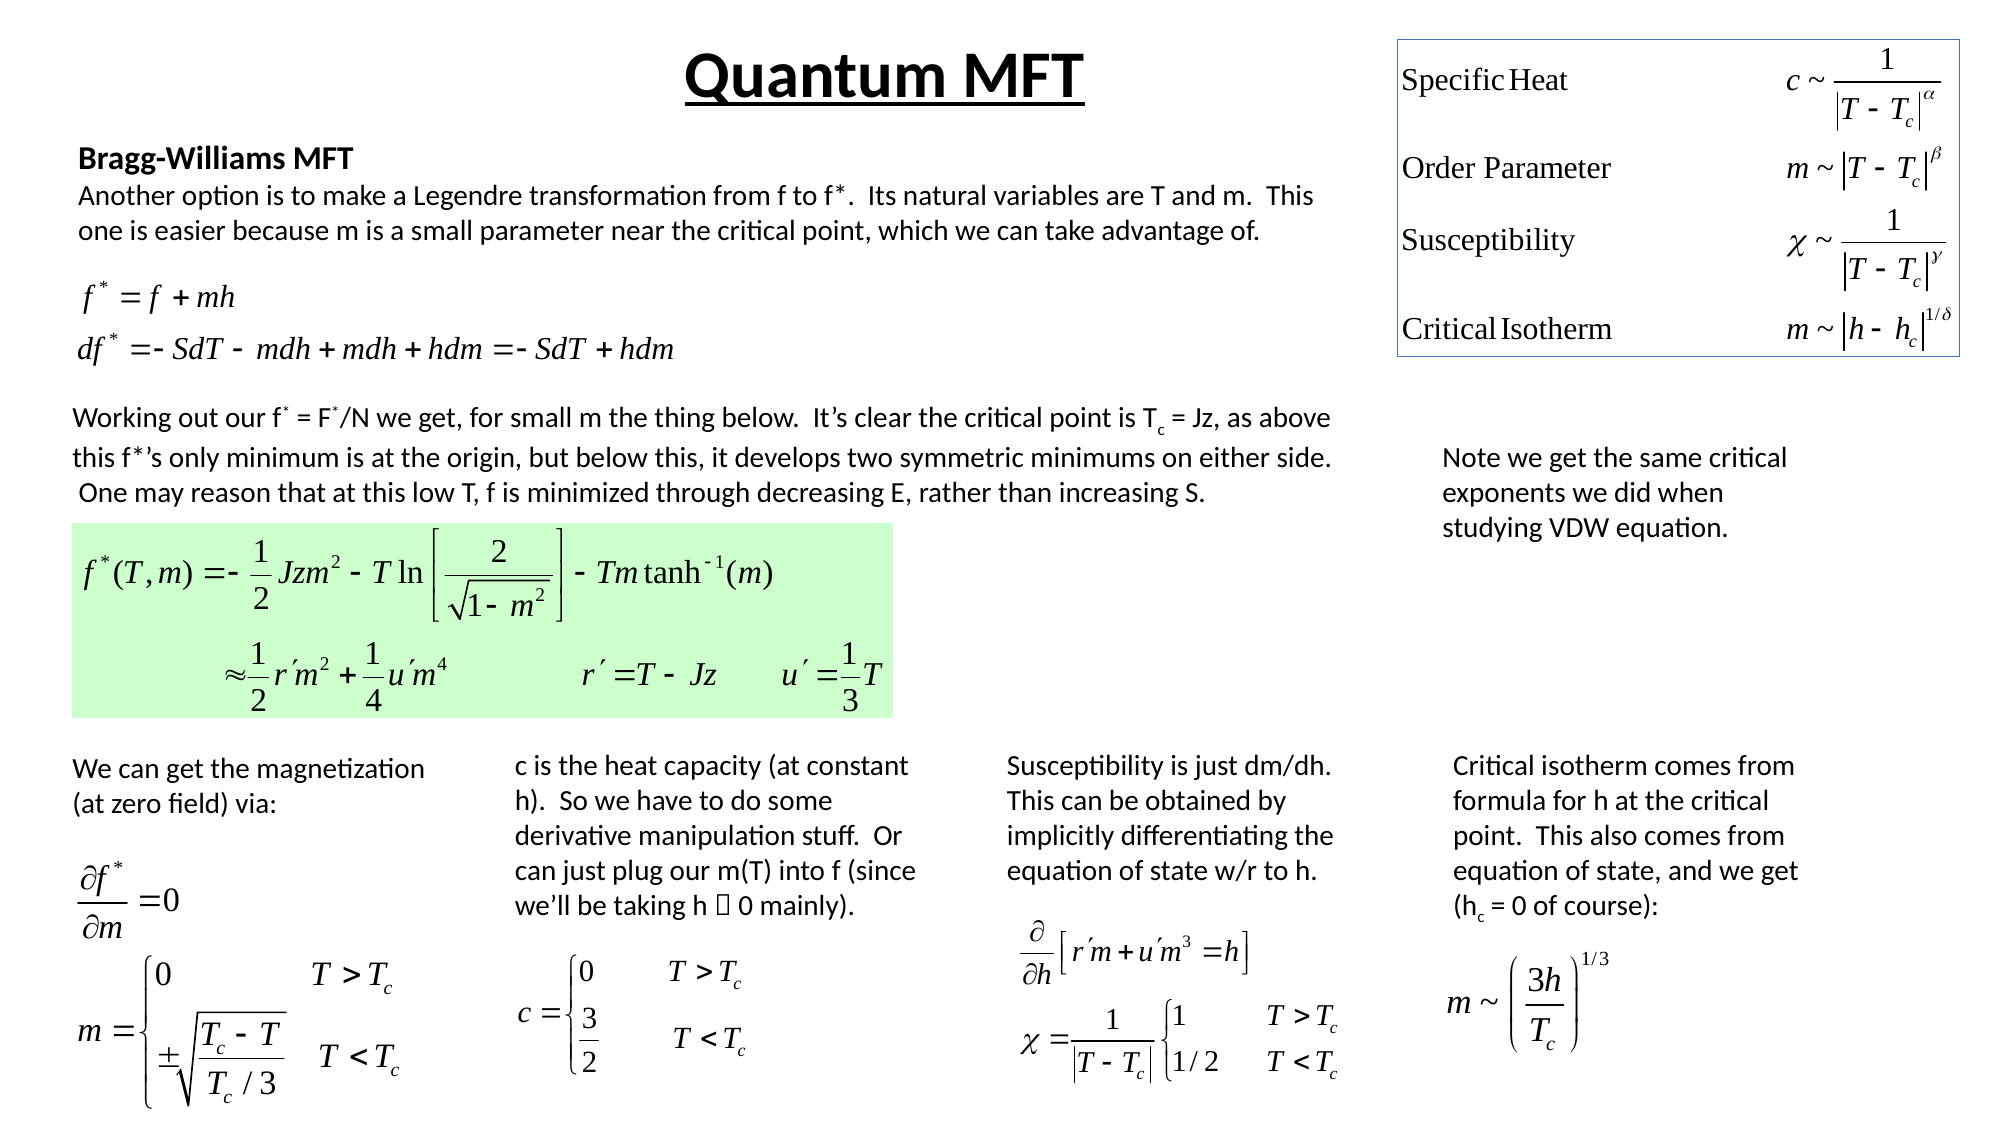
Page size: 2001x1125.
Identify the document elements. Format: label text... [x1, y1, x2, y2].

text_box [1397, 38, 1960, 357]
text_box Susceptibility is just dm/dh. This can be obtained by implicitly differentiating the equation of state w/r to h. [992, 739, 1392, 894]
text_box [1015, 912, 1346, 1089]
text_box Bragg-Williams MFT Another option is to make a Legendre transformation from f to f*. Its natural variables are T and m. This one is easier because m is a small parameter near the critical point, which we can take advantage of. [63, 128, 1357, 254]
text_box c is the heat capacity (at constant h). So we have to do some derivative manipulation stuff. Or can just plug our m(T) into f (since we’ll be taking h  0 mainly). [500, 739, 943, 929]
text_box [72, 852, 410, 1116]
text_box Note we get the same critical exponents we did when studying VDW equation. [1427, 430, 1827, 551]
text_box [72, 272, 680, 374]
text_box We can get the magnetization (at zero field) via: [57, 742, 457, 828]
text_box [513, 948, 755, 1083]
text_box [72, 523, 893, 718]
text_box Working out our f* = F*/N we get, for small m the thing below. It’s clear the critical point is Tc = Jz, as above this f*’s only minimum is at the origin, but below this, it develops two symmetric minimums on either side. One may reason that at this low T, f is minimized through decreasing E, rather than increasing S. [57, 391, 1351, 516]
text_box Quantum MFT [670, 23, 1100, 118]
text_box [1440, 943, 1614, 1060]
text_box Critical isotherm comes from formula for h at the critical point. This also comes from equation of state, and we get (hc = 0 of course): [1438, 739, 1838, 934]
